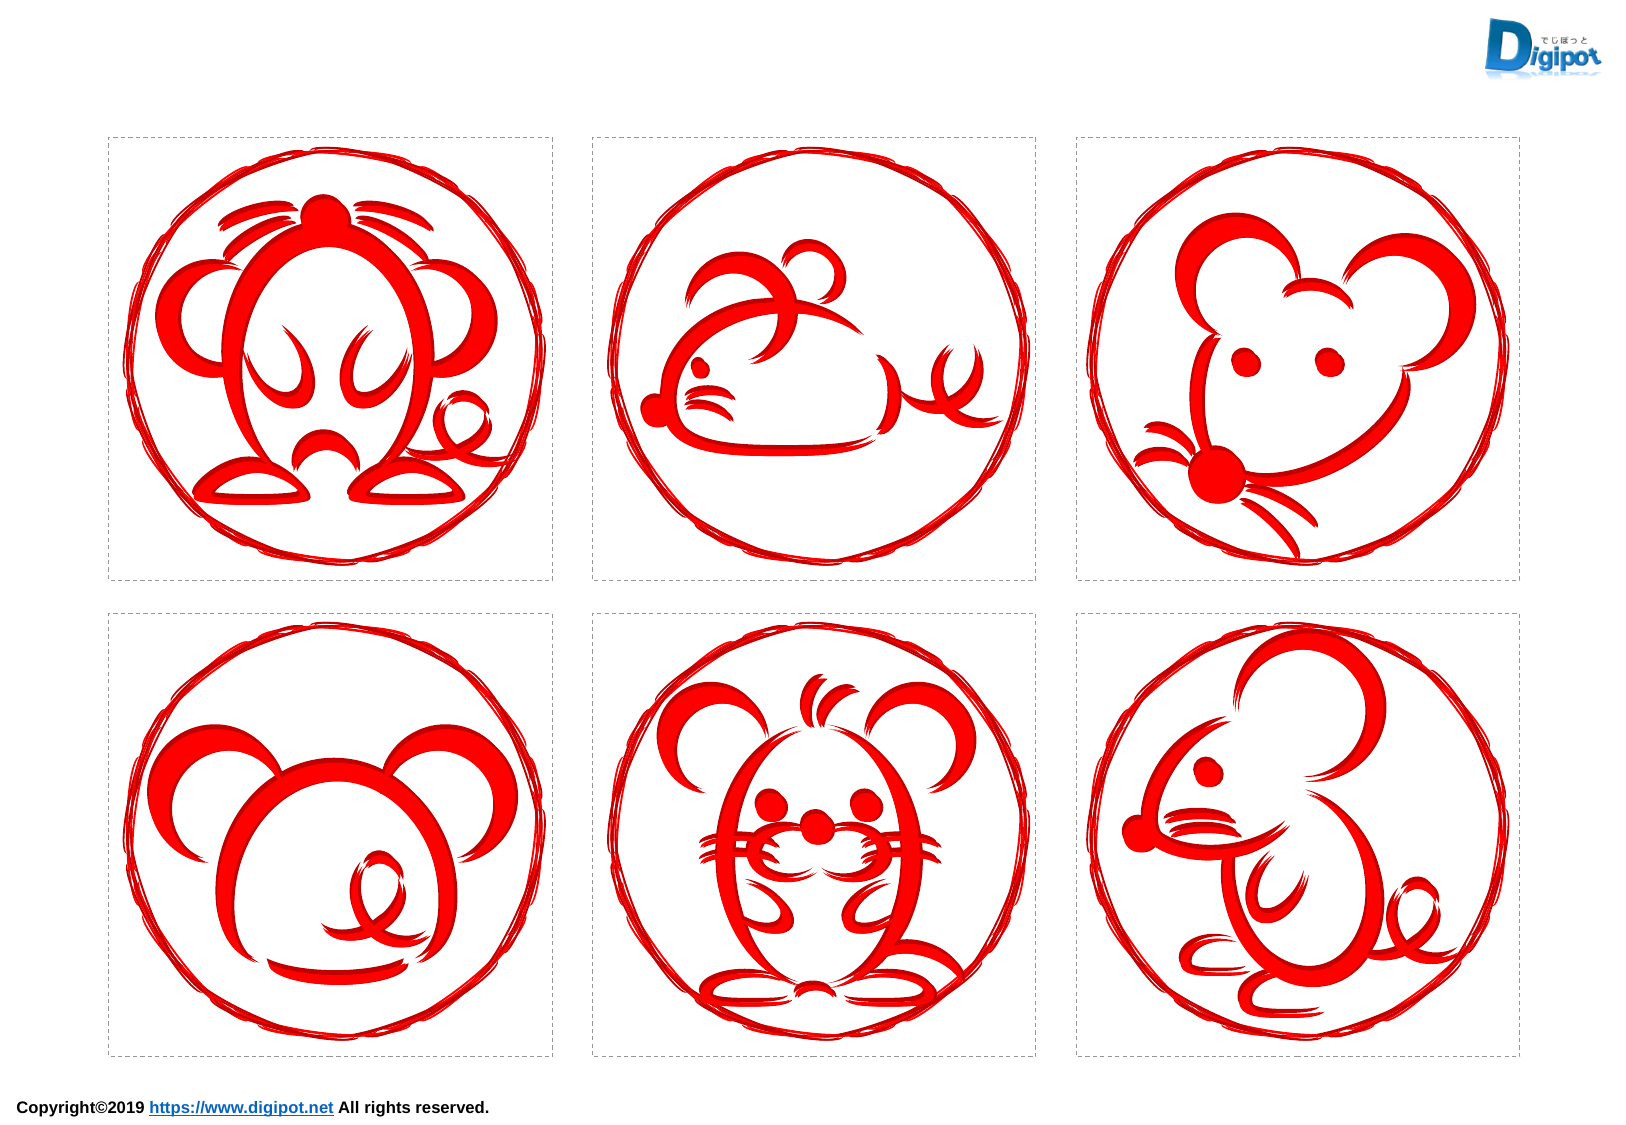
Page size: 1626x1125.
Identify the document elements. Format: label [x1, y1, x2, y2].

text_box [1089, 625, 1507, 1038]
text_box [1089, 150, 1507, 563]
text_box [125, 150, 543, 563]
text_box [125, 625, 543, 1038]
text_box [610, 150, 1027, 563]
text_box [610, 625, 1027, 1038]
picture [1485, 18, 1602, 82]
